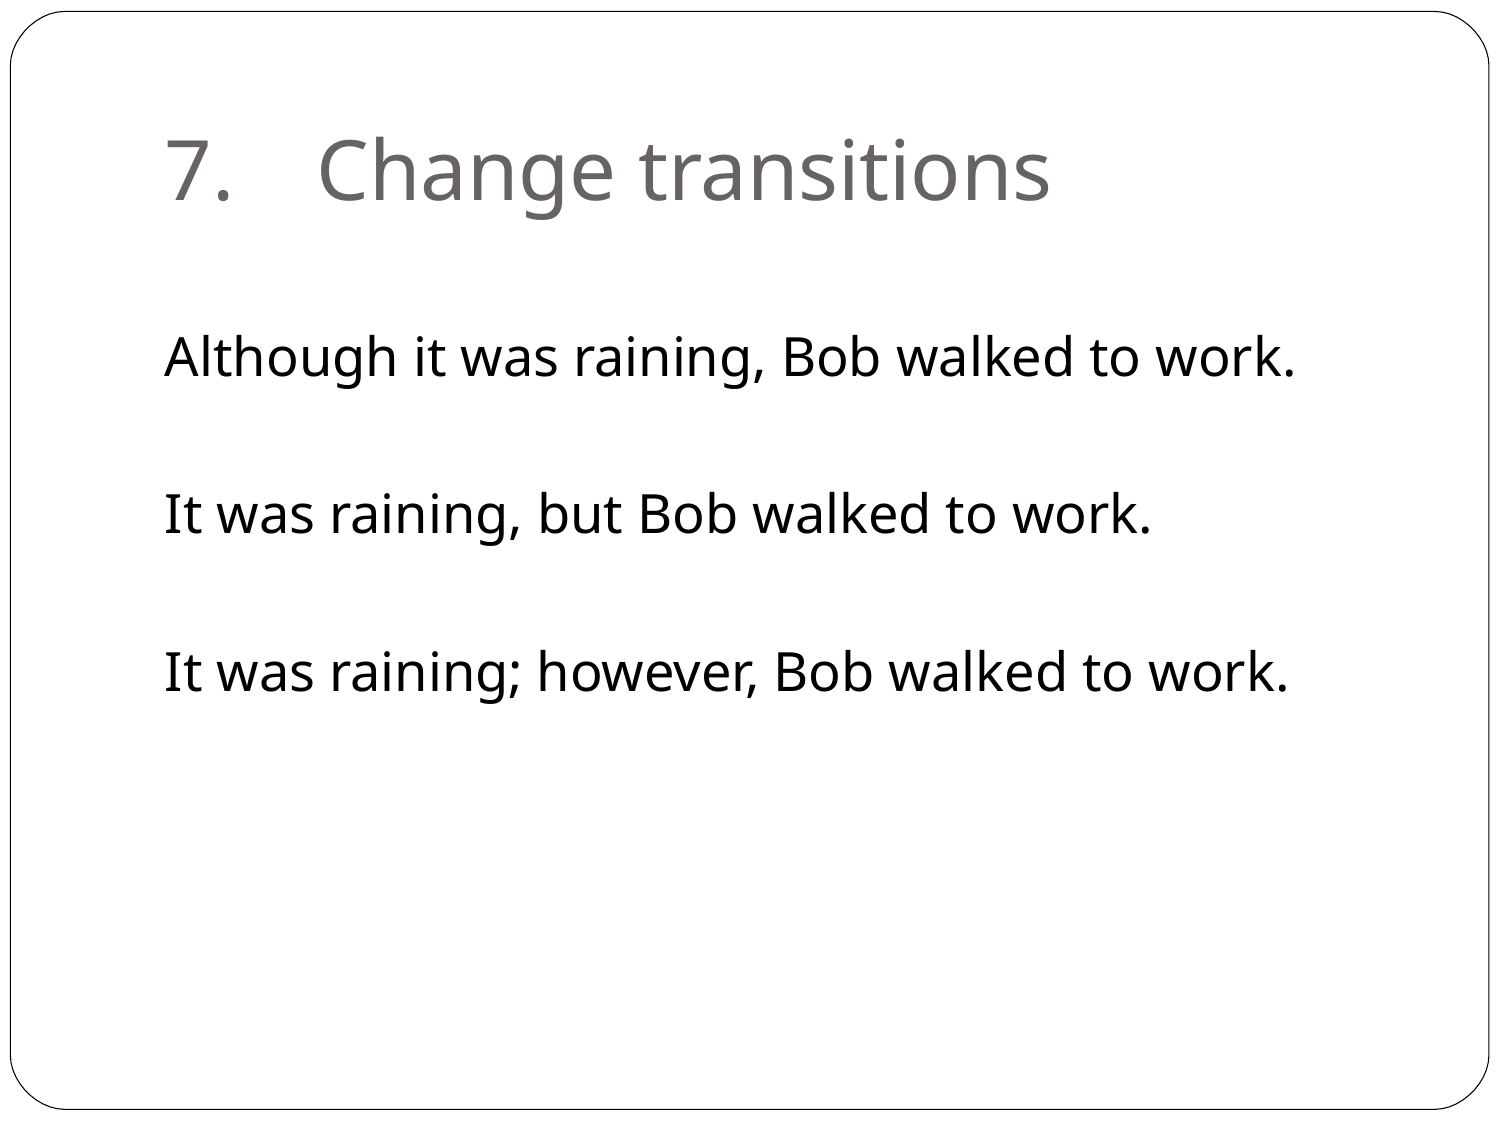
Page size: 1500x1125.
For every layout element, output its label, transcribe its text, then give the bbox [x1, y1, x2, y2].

title 7. Change transitions [162, 115, 1069, 306]
text_box Although it was raining, Bob walked to work. It was raining, but Bob walked to work. It was raining; however, Bob walked to work. [162, 320, 1333, 703]
